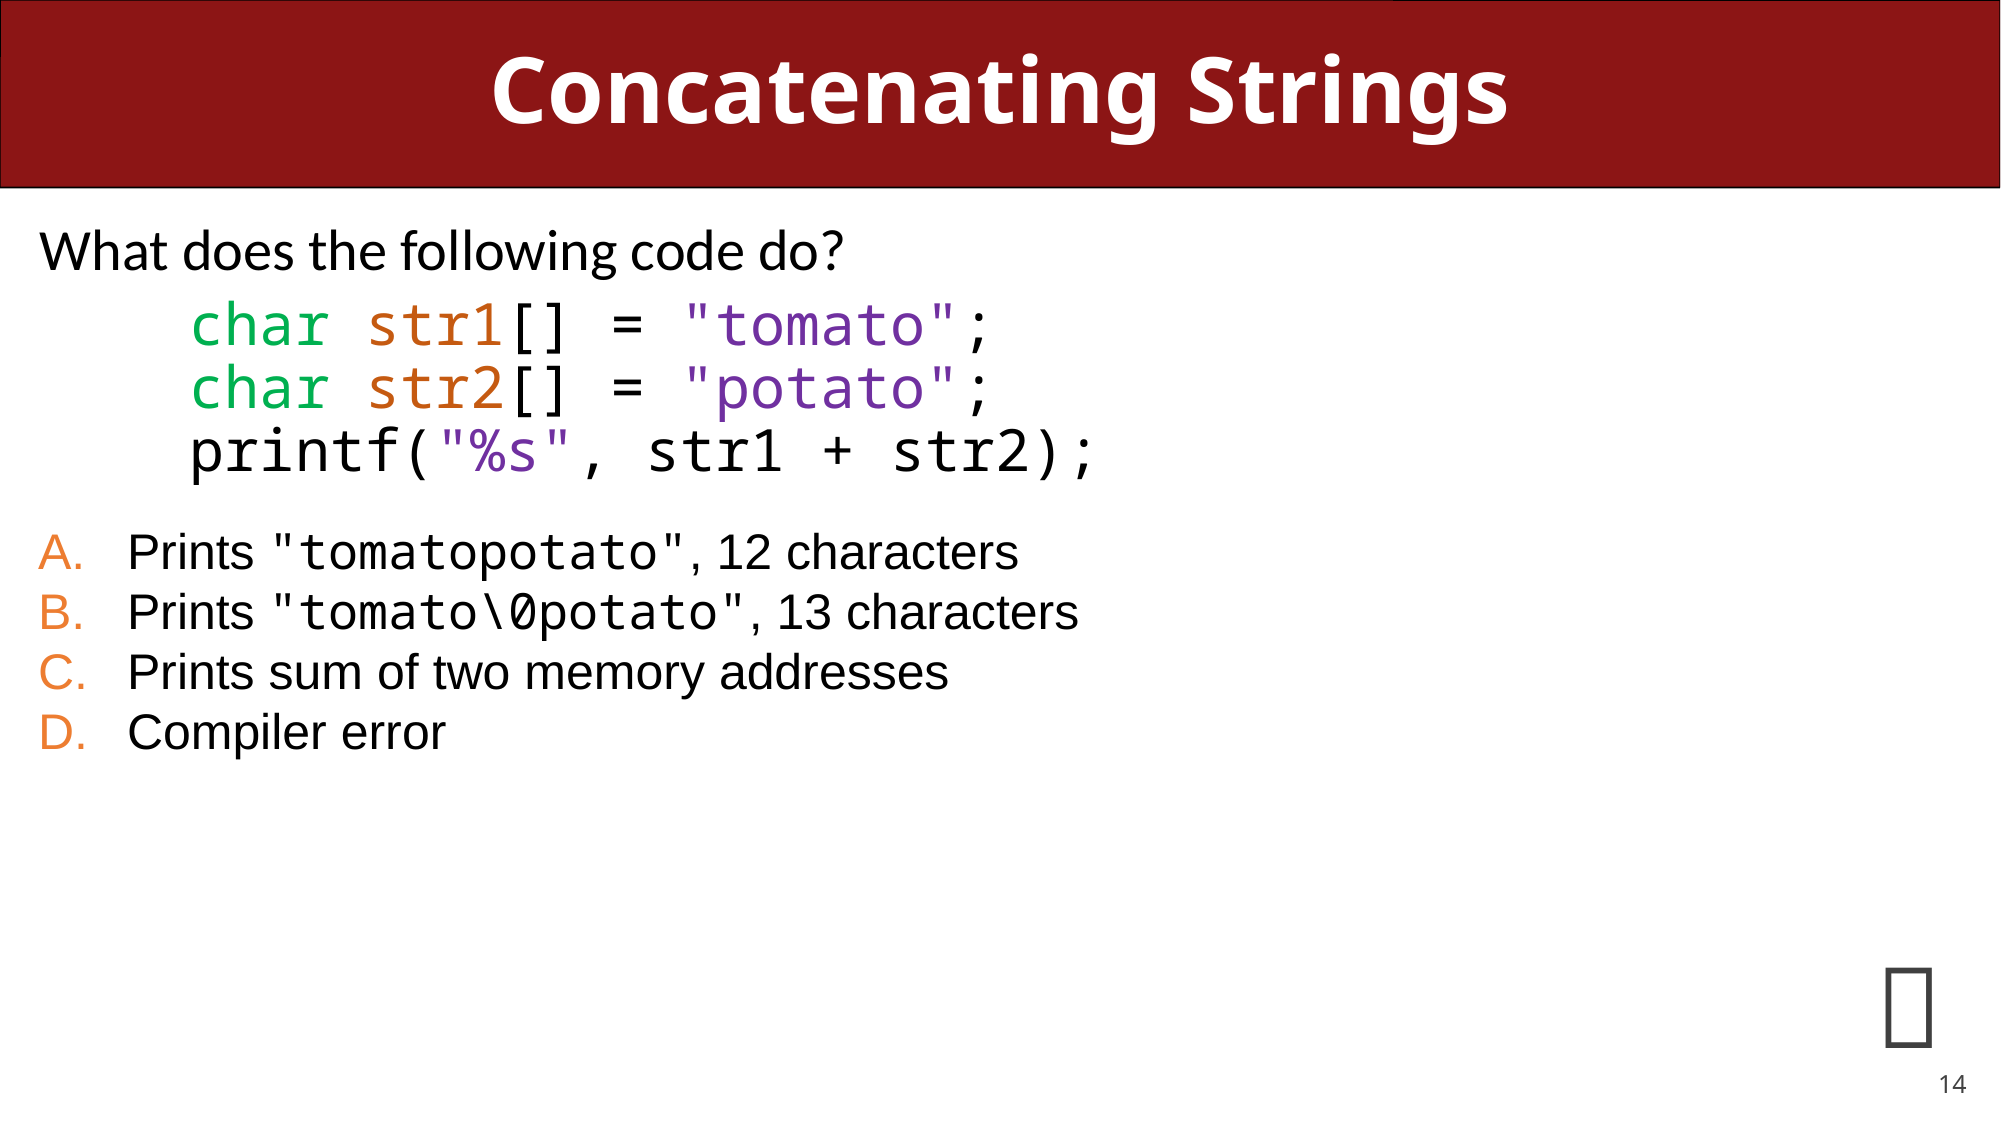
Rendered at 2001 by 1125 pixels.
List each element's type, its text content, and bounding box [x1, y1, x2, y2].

list What does the following code do? char str1[] = "tomato"; char str2[] = "potato"; printf("%s", str1 + str2); [24, 212, 1963, 900]
text_box Prints "tomatopotato", 12 characters Prints "tomato\0potato", 13 characters Prints sum of two memory addresses Compiler error [23, 512, 1095, 768]
title Concatenating Strings [75, 0, 1925, 188]
text_box 🤔 [1829, 928, 1958, 1078]
